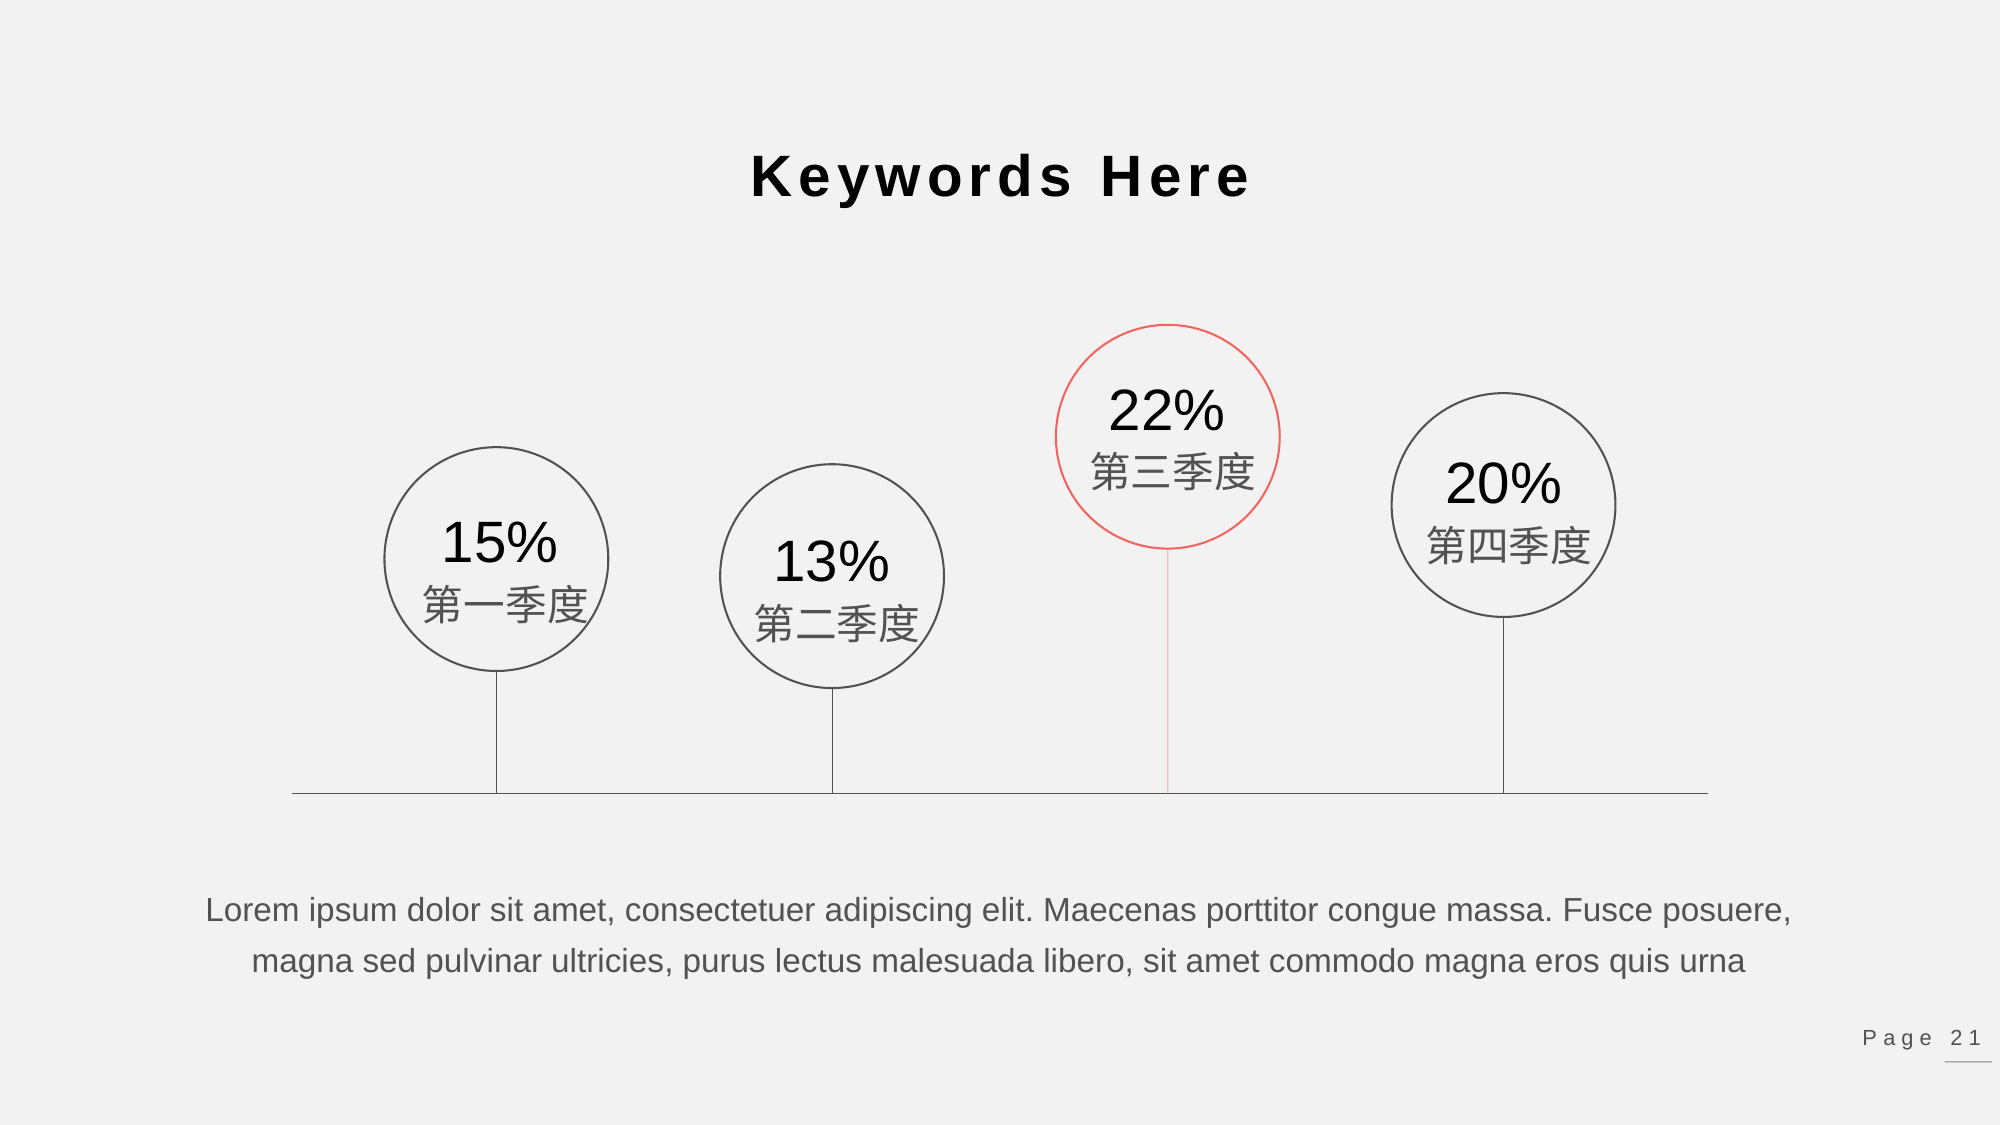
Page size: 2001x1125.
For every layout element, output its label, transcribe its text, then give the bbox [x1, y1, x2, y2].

text_box [383, 446, 610, 622]
text_box [1416, 577, 1591, 618]
text_box [719, 463, 946, 631]
text_box [413, 636, 580, 673]
text_box 第一季度 [402, 571, 609, 636]
text_box 13% [755, 516, 908, 590]
text_box [1054, 323, 1281, 492]
text_box Keywords Here [729, 130, 1271, 216]
text_box 第四季度 [1405, 511, 1612, 577]
text_box 20% [1427, 437, 1580, 511]
text_box 第三季度 [1069, 438, 1276, 504]
text_box [1077, 504, 1259, 550]
slide_number Page 21 [1830, 1007, 1996, 1068]
text_box 第二季度 [733, 590, 940, 655]
text_box 15% [423, 497, 577, 571]
text_box [1390, 392, 1617, 561]
text_box 22% [1090, 364, 1244, 438]
text_box Lorem ipsum dolor sit amet, consectetuer adipiscing elit. Maecenas porttitor congue massa. Fusce posuere, magna sed pulvinar ultricies, purus lectus malesuada libero, sit amet commodo magna eros quis urna [190, 868, 1810, 987]
text_box [751, 655, 913, 690]
